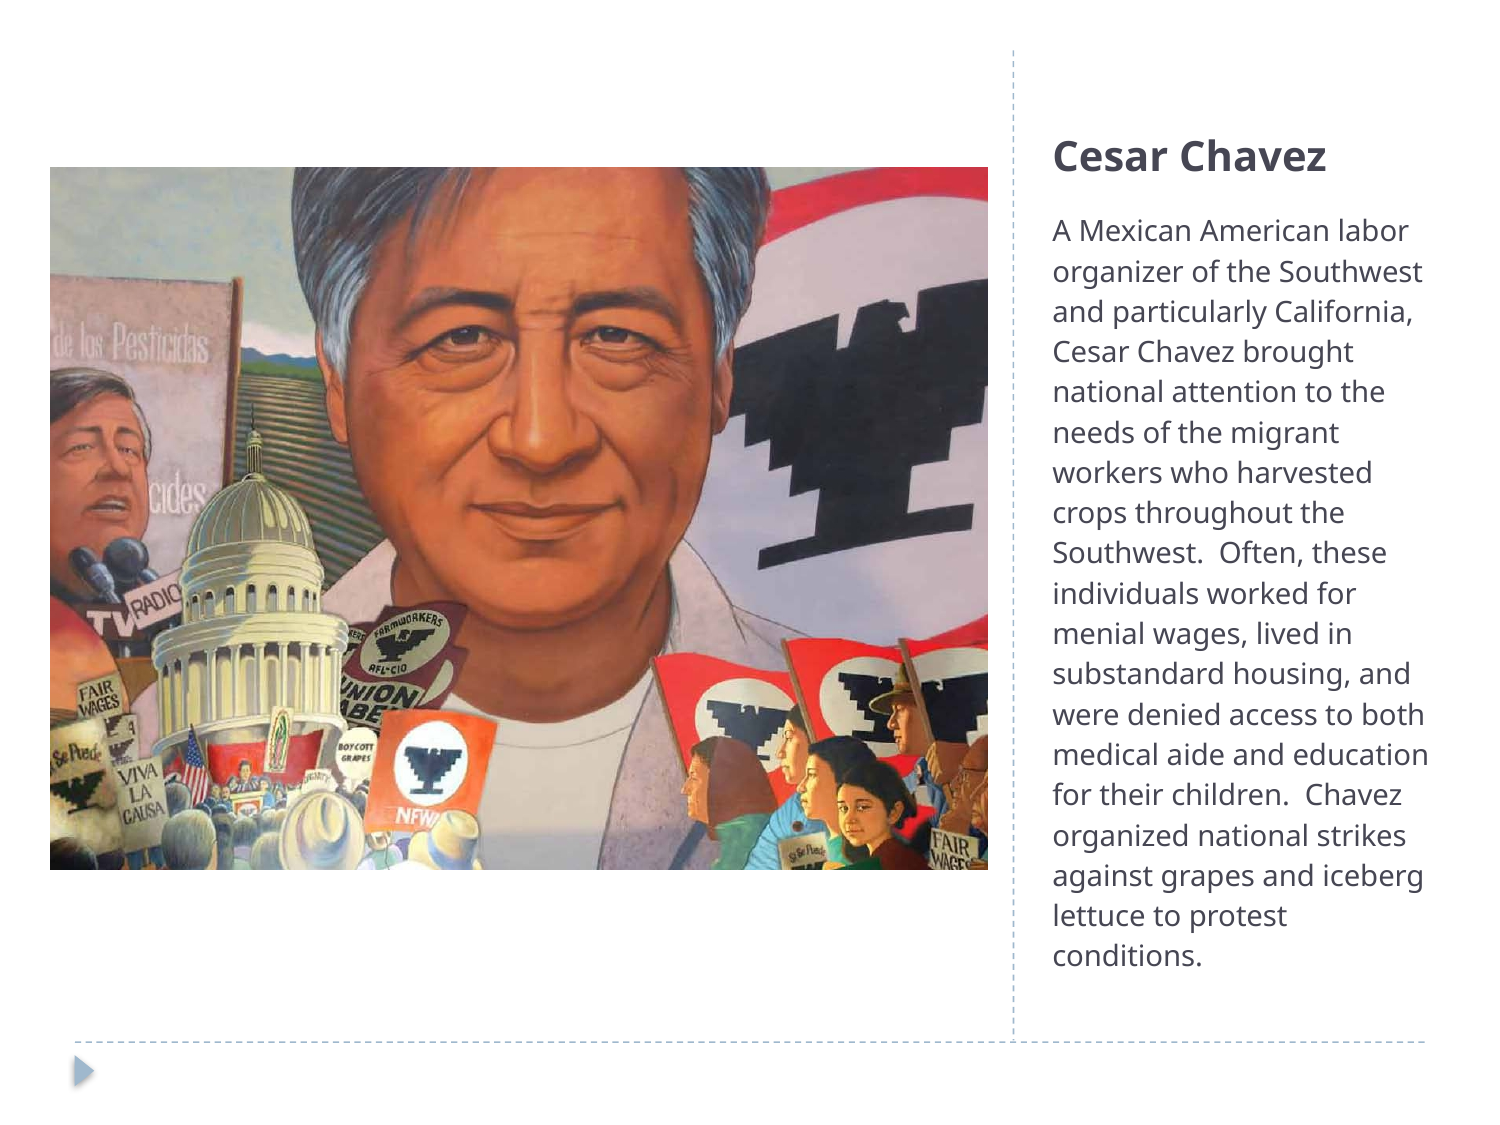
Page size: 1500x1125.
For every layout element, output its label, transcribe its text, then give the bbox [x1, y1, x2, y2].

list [49, 167, 988, 871]
title Cesar Chavez [1037, 50, 1450, 188]
list A Mexican American labor organizer of the Southwest and particularly California, Cesar Chavez brought national attention to the needs of the migrant workers who harvested crops throughout the Southwest. Often, these individuals worked for menial wages, lived in substandard housing, and were denied access to both medical aide and education for their children. Chavez organized national strikes against grapes and iceberg lettuce to protest conditions. [1037, 200, 1450, 995]
